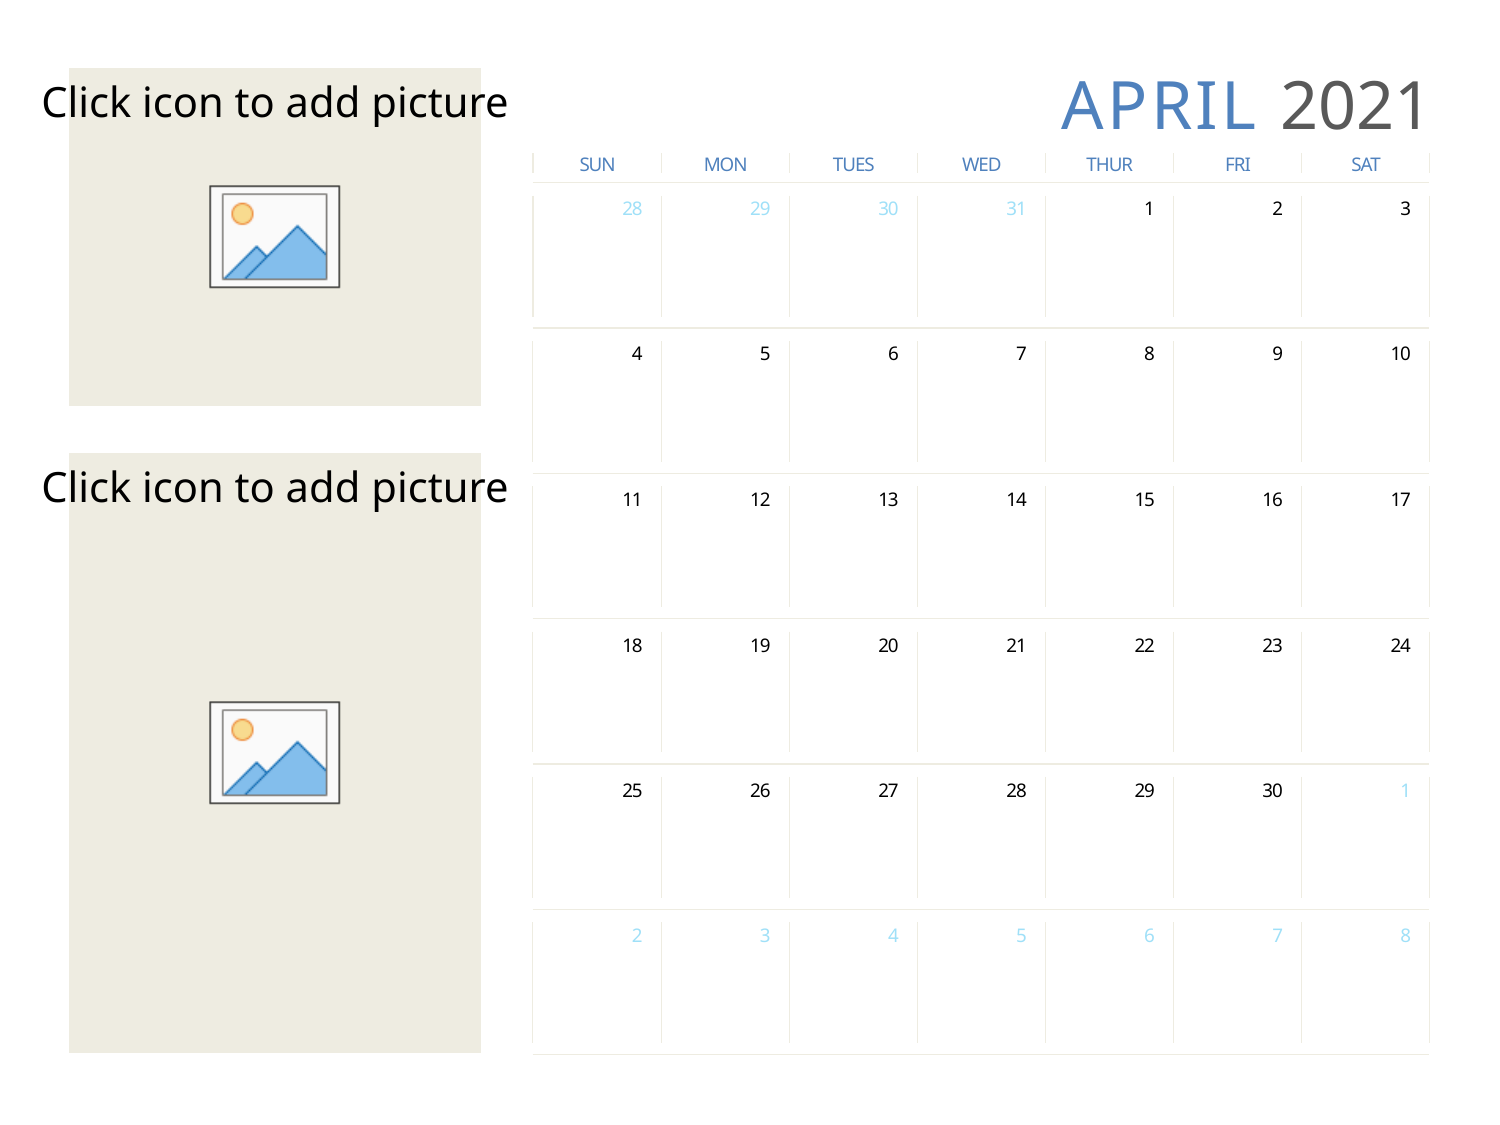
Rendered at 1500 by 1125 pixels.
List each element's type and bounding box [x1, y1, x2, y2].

picture [68, 68, 482, 406]
picture [68, 453, 482, 1054]
